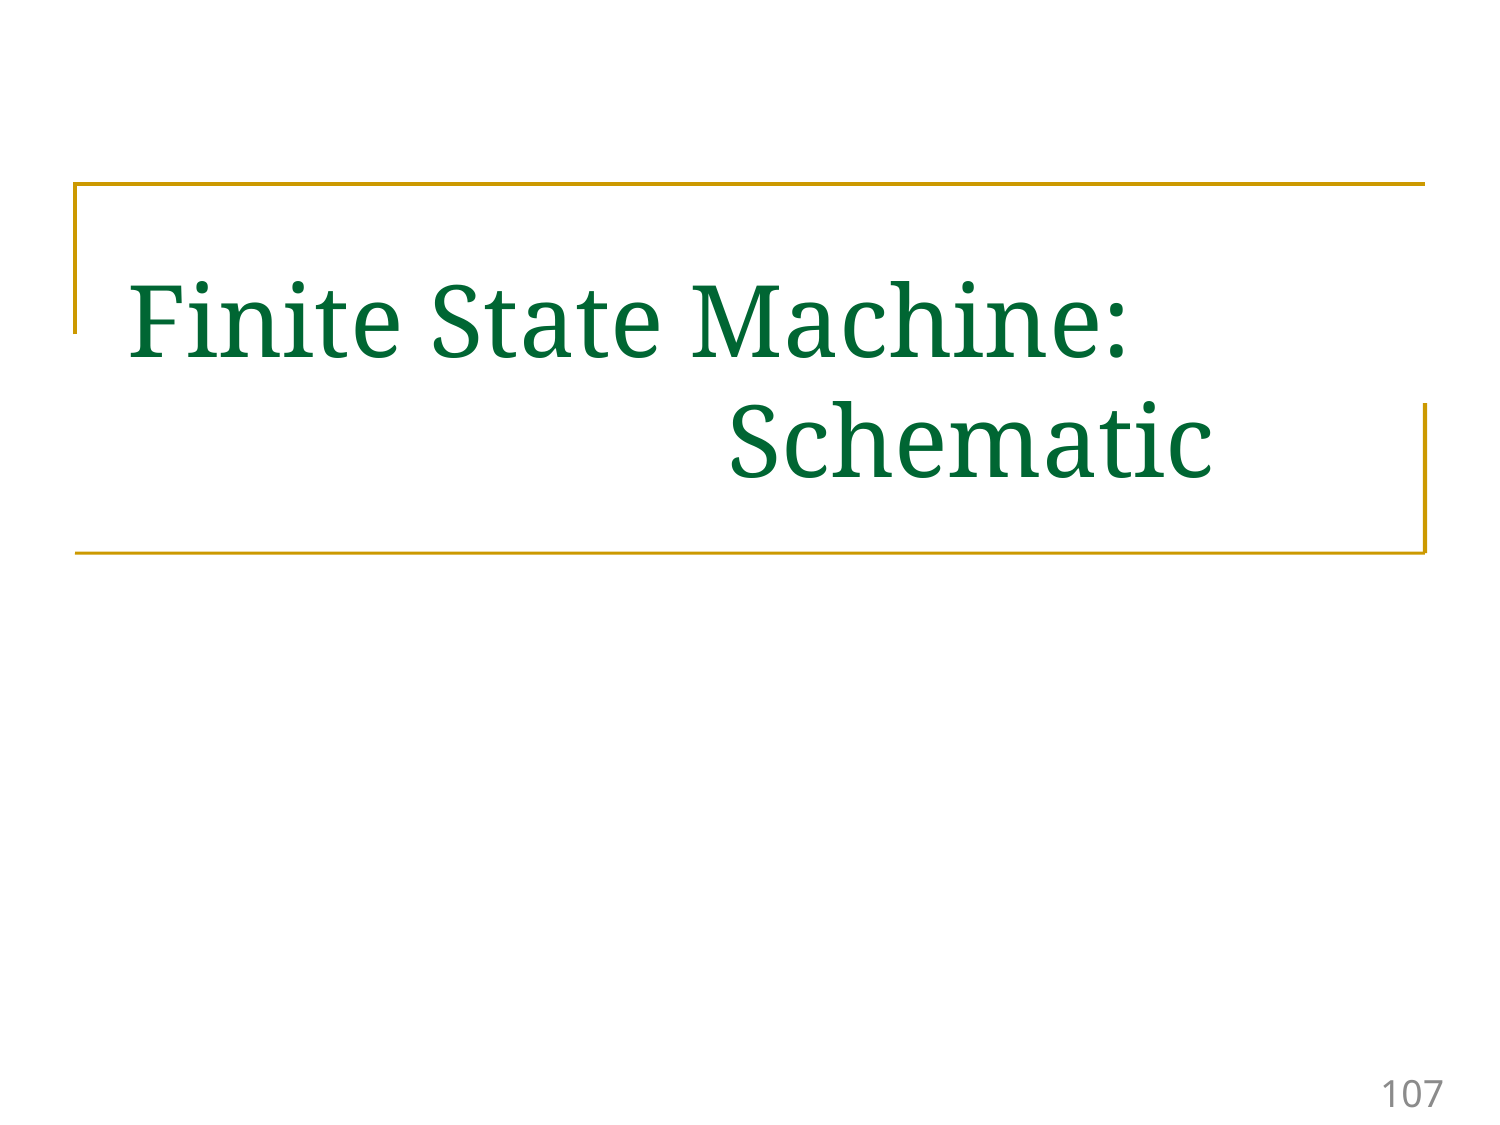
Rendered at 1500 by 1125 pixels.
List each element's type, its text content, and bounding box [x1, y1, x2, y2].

slide_number 107 [1121, 1066, 1460, 1125]
title Finite State Machine: Schematic [112, 249, 1413, 538]
